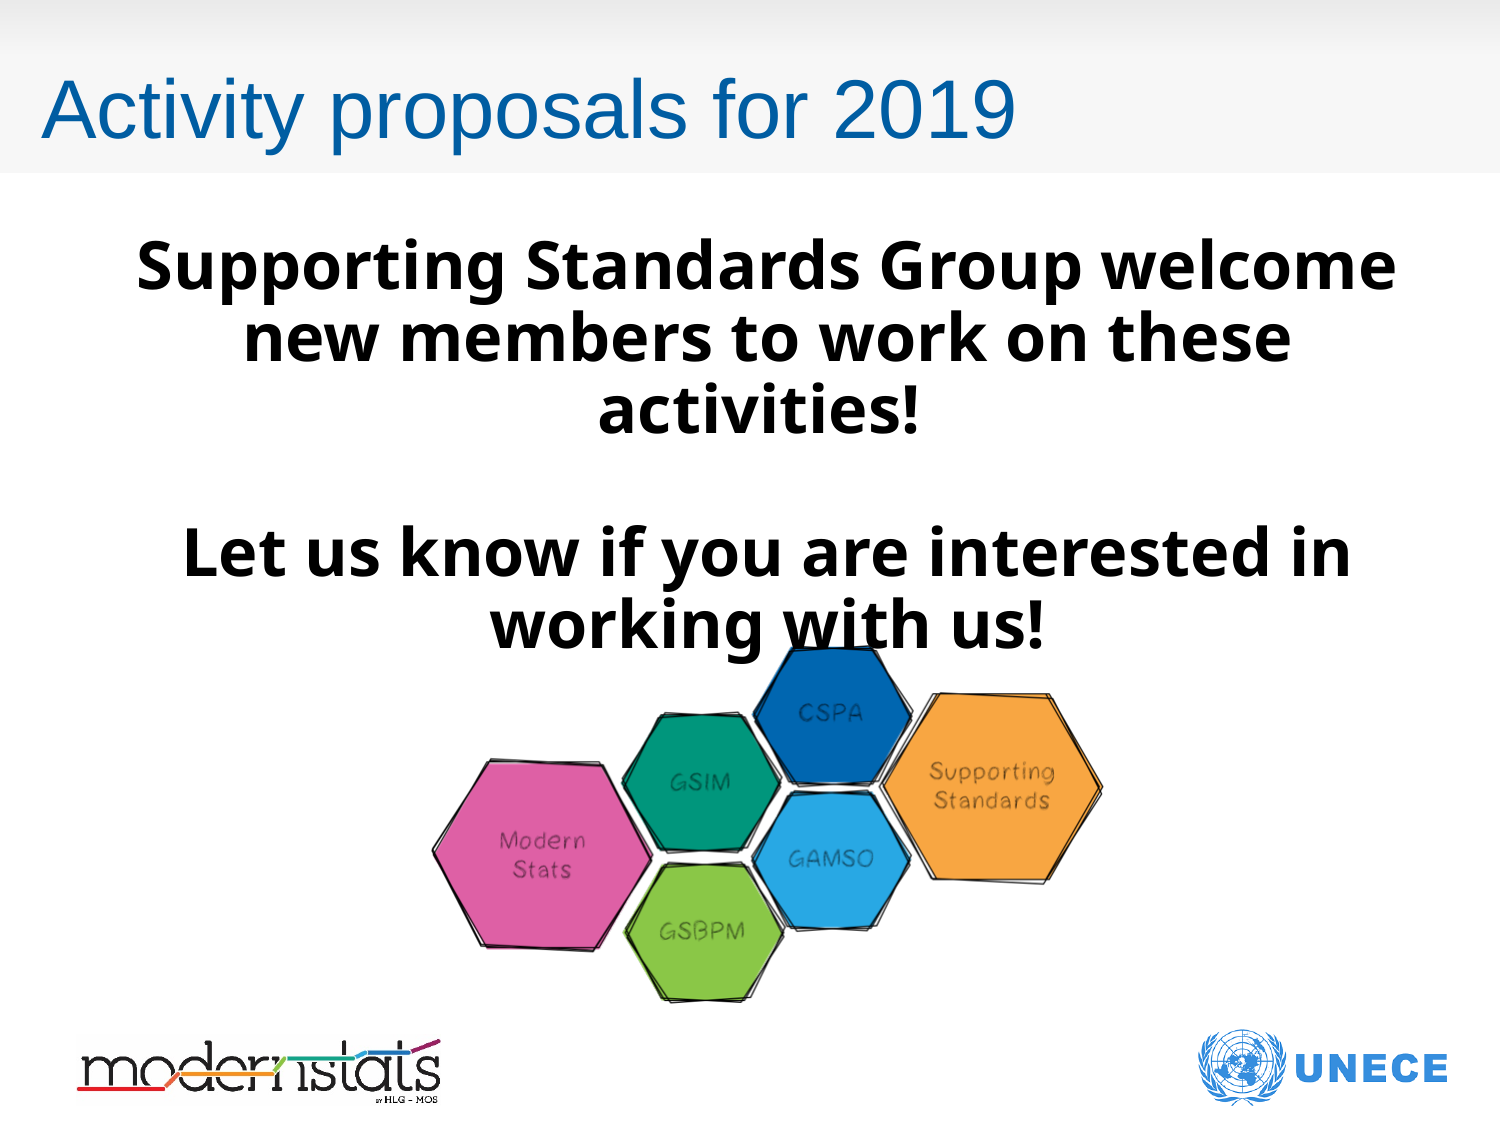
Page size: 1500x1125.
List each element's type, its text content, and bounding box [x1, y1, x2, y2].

picture [76, 1034, 441, 1106]
picture [431, 644, 1104, 1004]
title Activity proposals for 2019 [41, 33, 1459, 157]
text_box Supporting Standards Group welcome new members to work on these activities! Let us know if you are interested in working with us! [100, 231, 1436, 622]
picture [1198, 1029, 1447, 1106]
